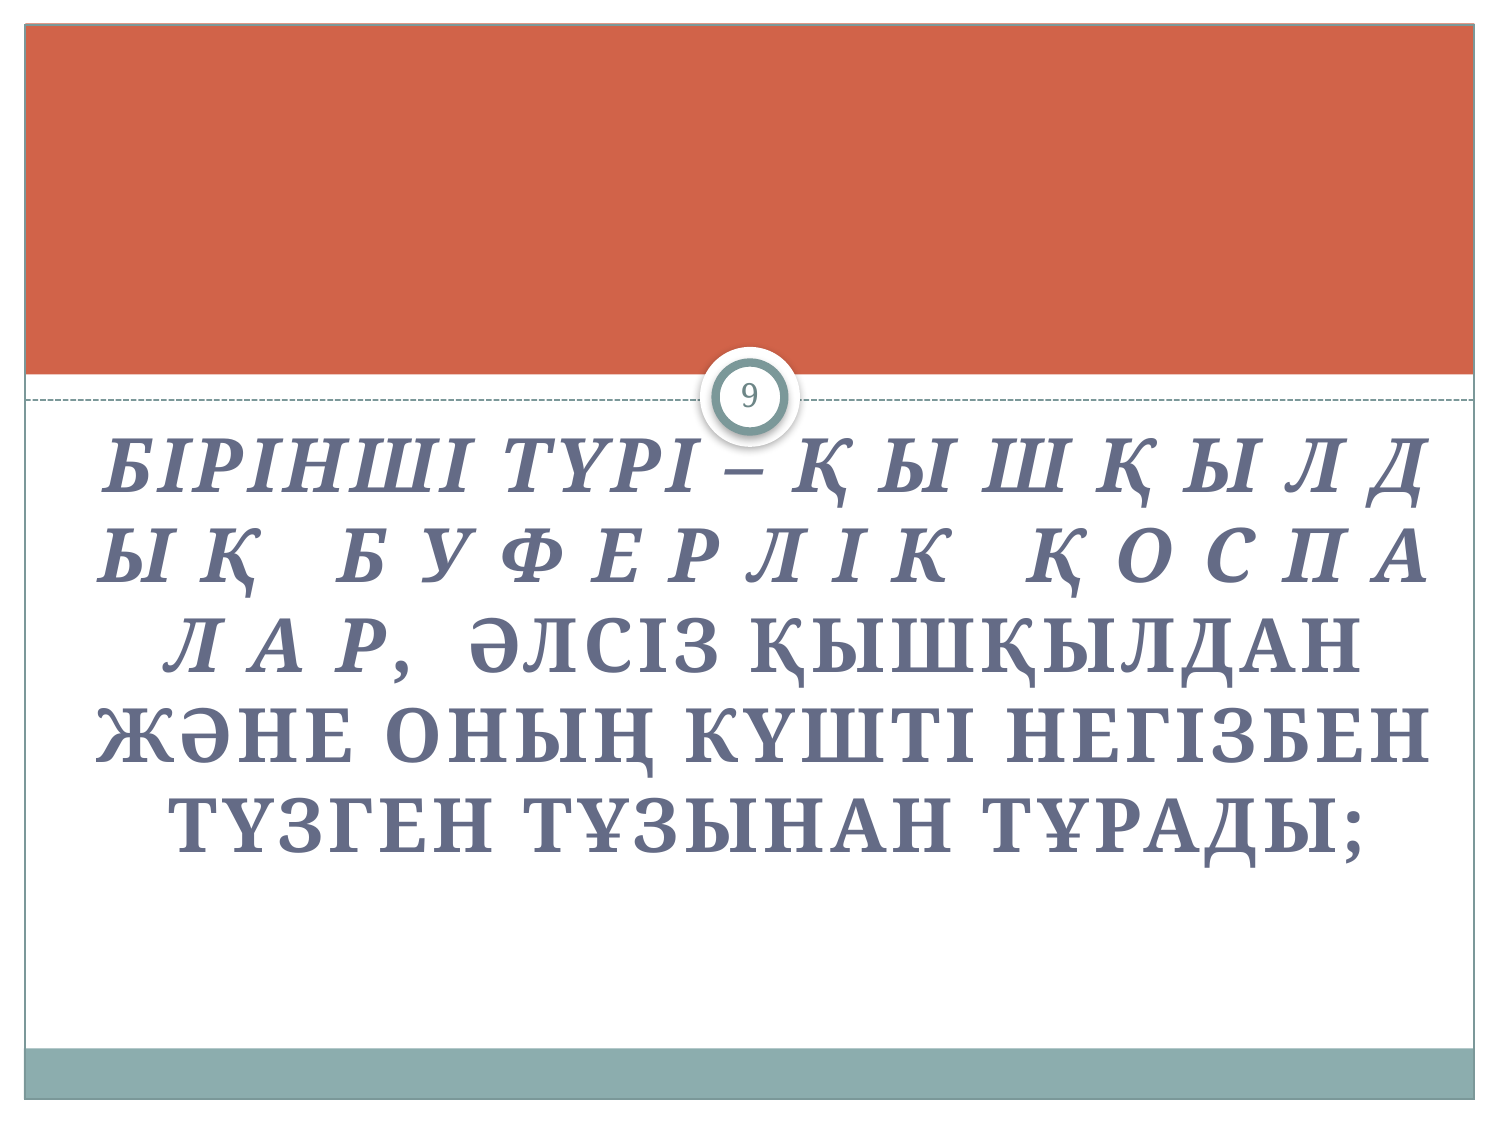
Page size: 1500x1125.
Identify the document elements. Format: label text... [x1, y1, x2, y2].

slide_number 9 [712, 360, 788, 409]
list бірінші түрі – қ ы ш қ ы л д ы қ б у ф е р л і к қ о с п а л а р, әлсіз қышқылдан және оның күшті негізбен түзген тұзынан тұрады; [58, 409, 1477, 685]
